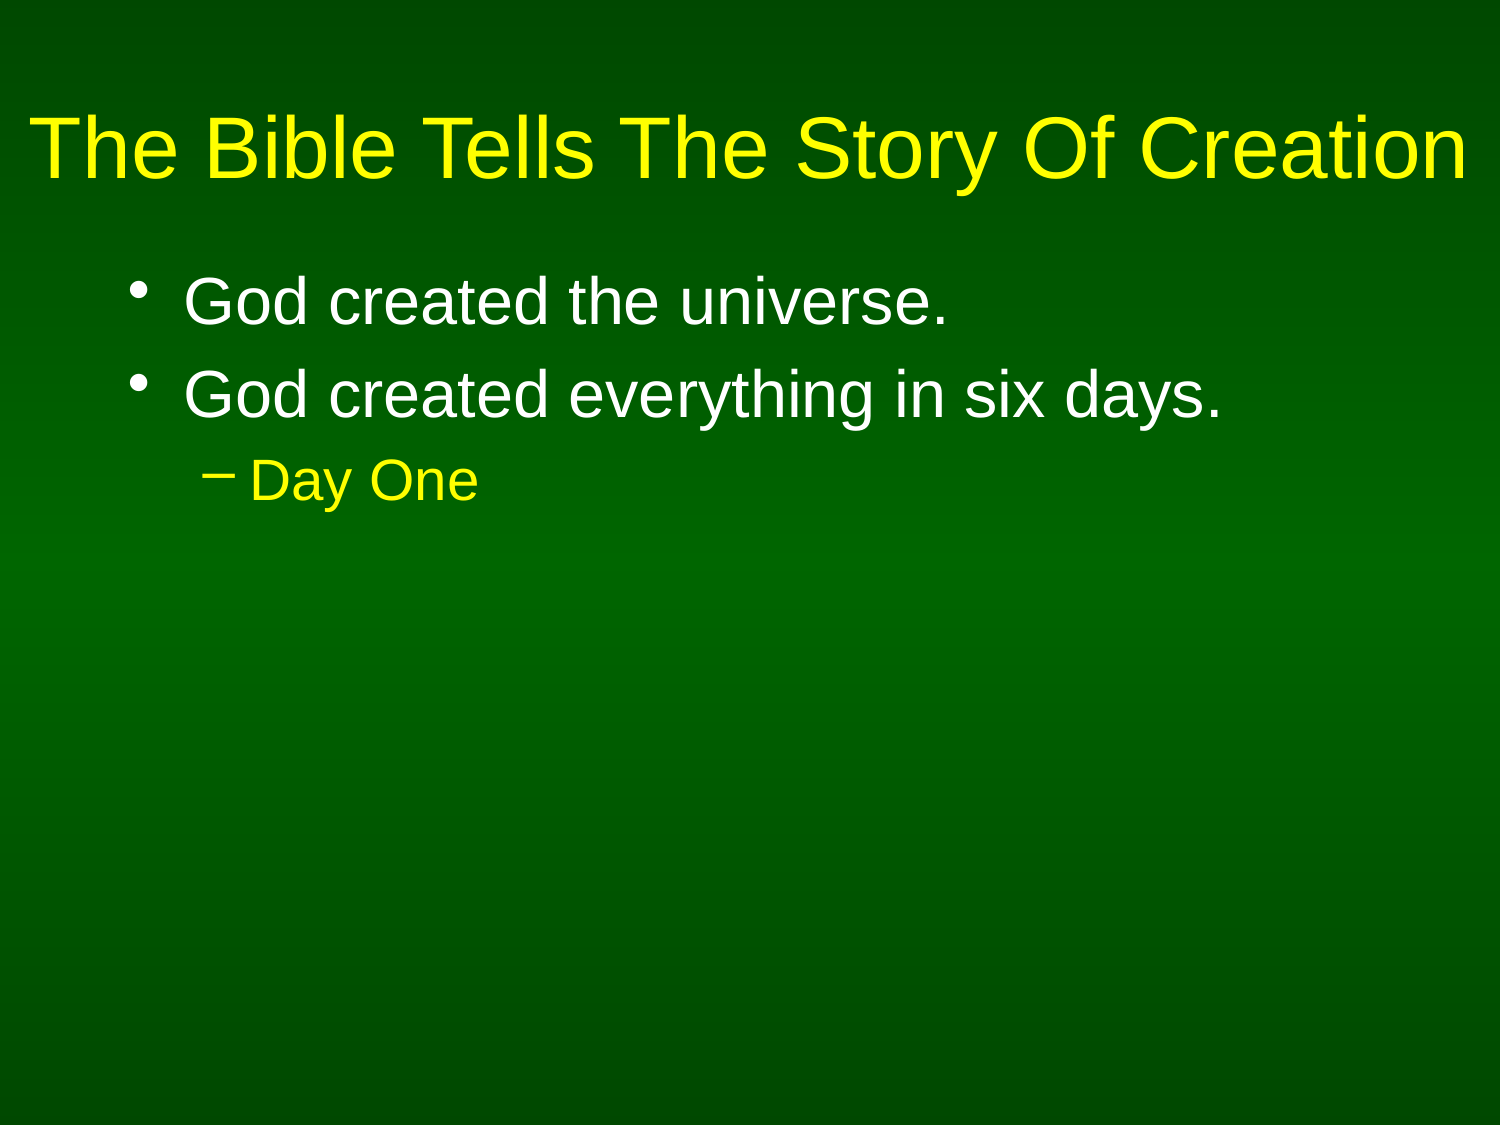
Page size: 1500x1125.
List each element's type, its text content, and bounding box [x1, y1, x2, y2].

list God created the universe. God created everything in six days. Day One [112, 249, 1388, 525]
title The Bible Tells The Story Of Creation [0, 50, 1500, 238]
